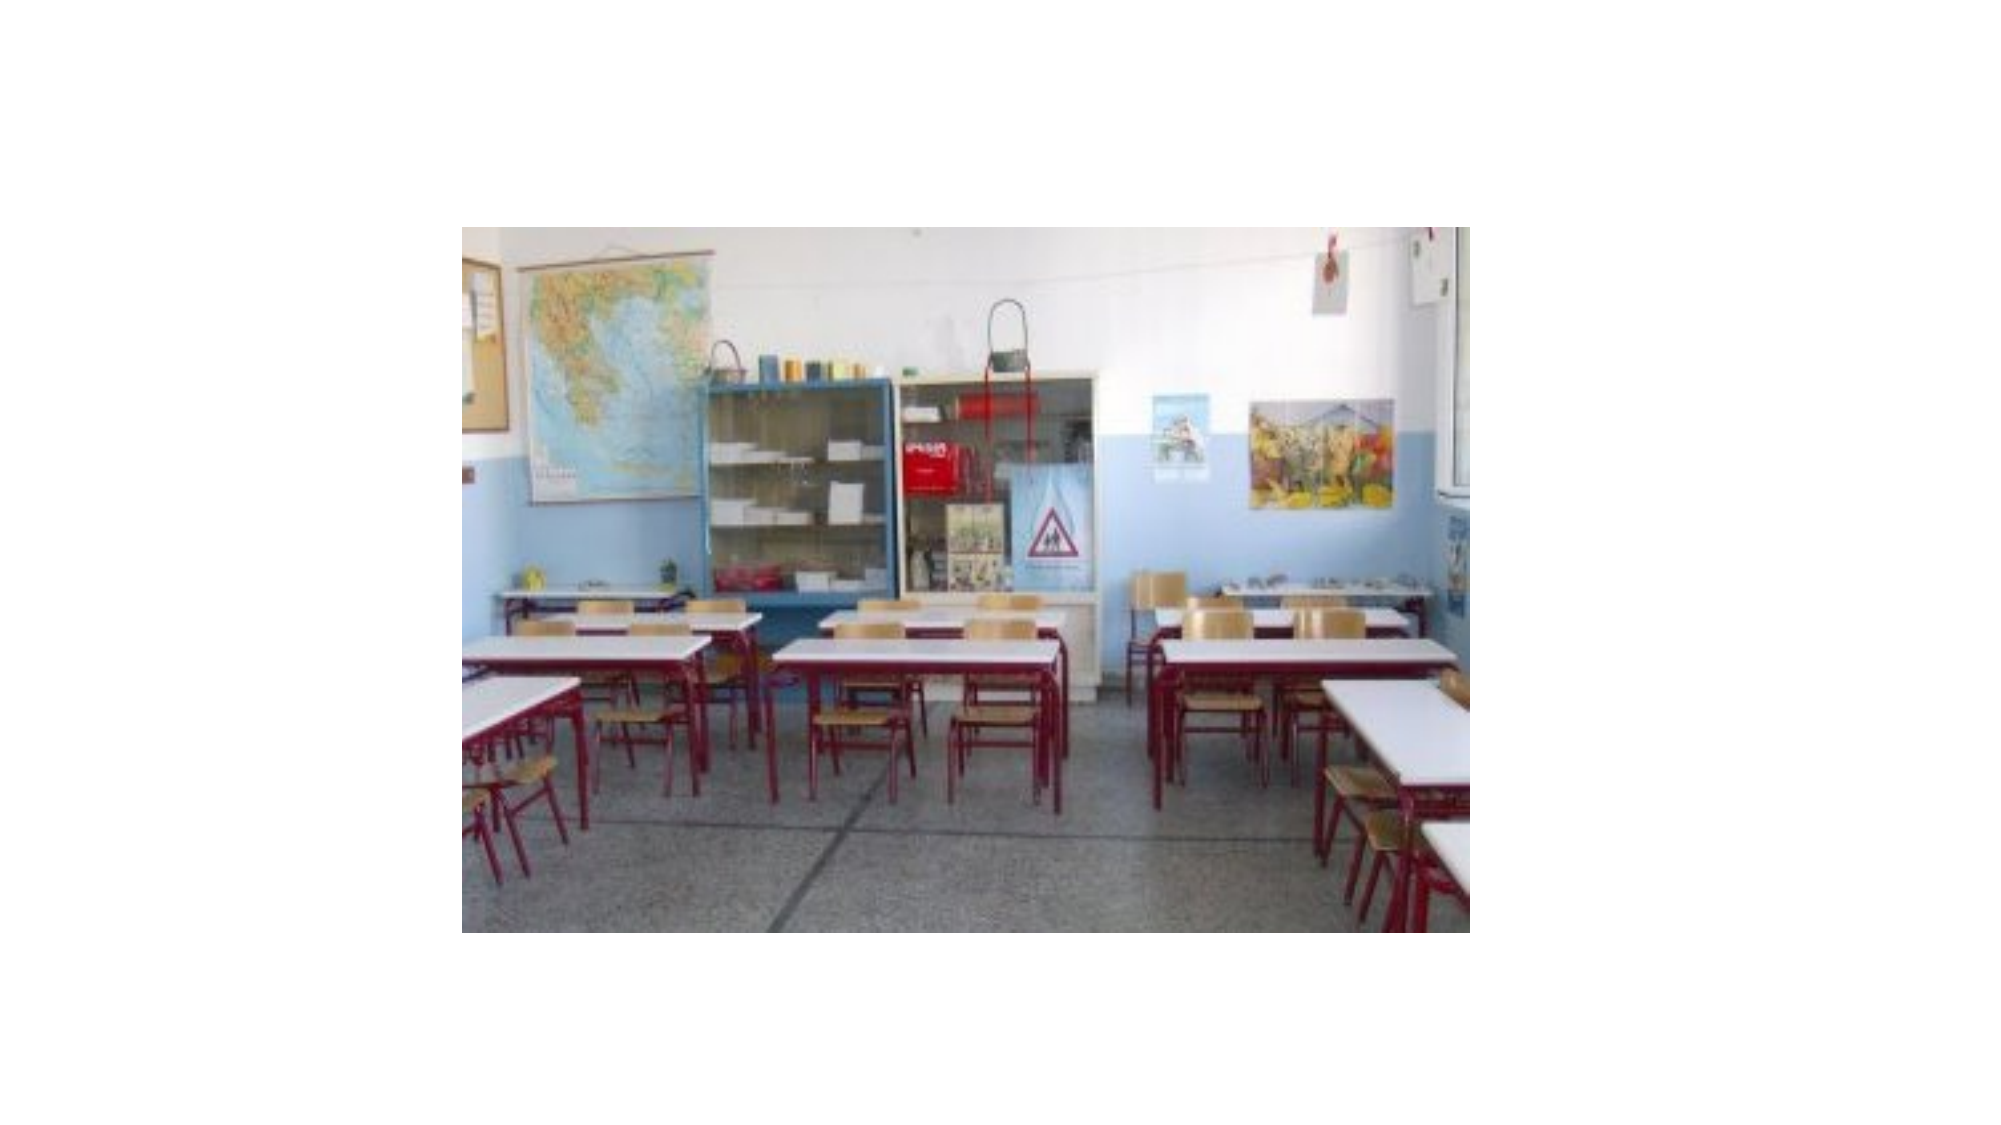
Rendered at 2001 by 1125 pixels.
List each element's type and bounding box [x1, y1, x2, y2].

picture [462, 227, 1470, 933]
